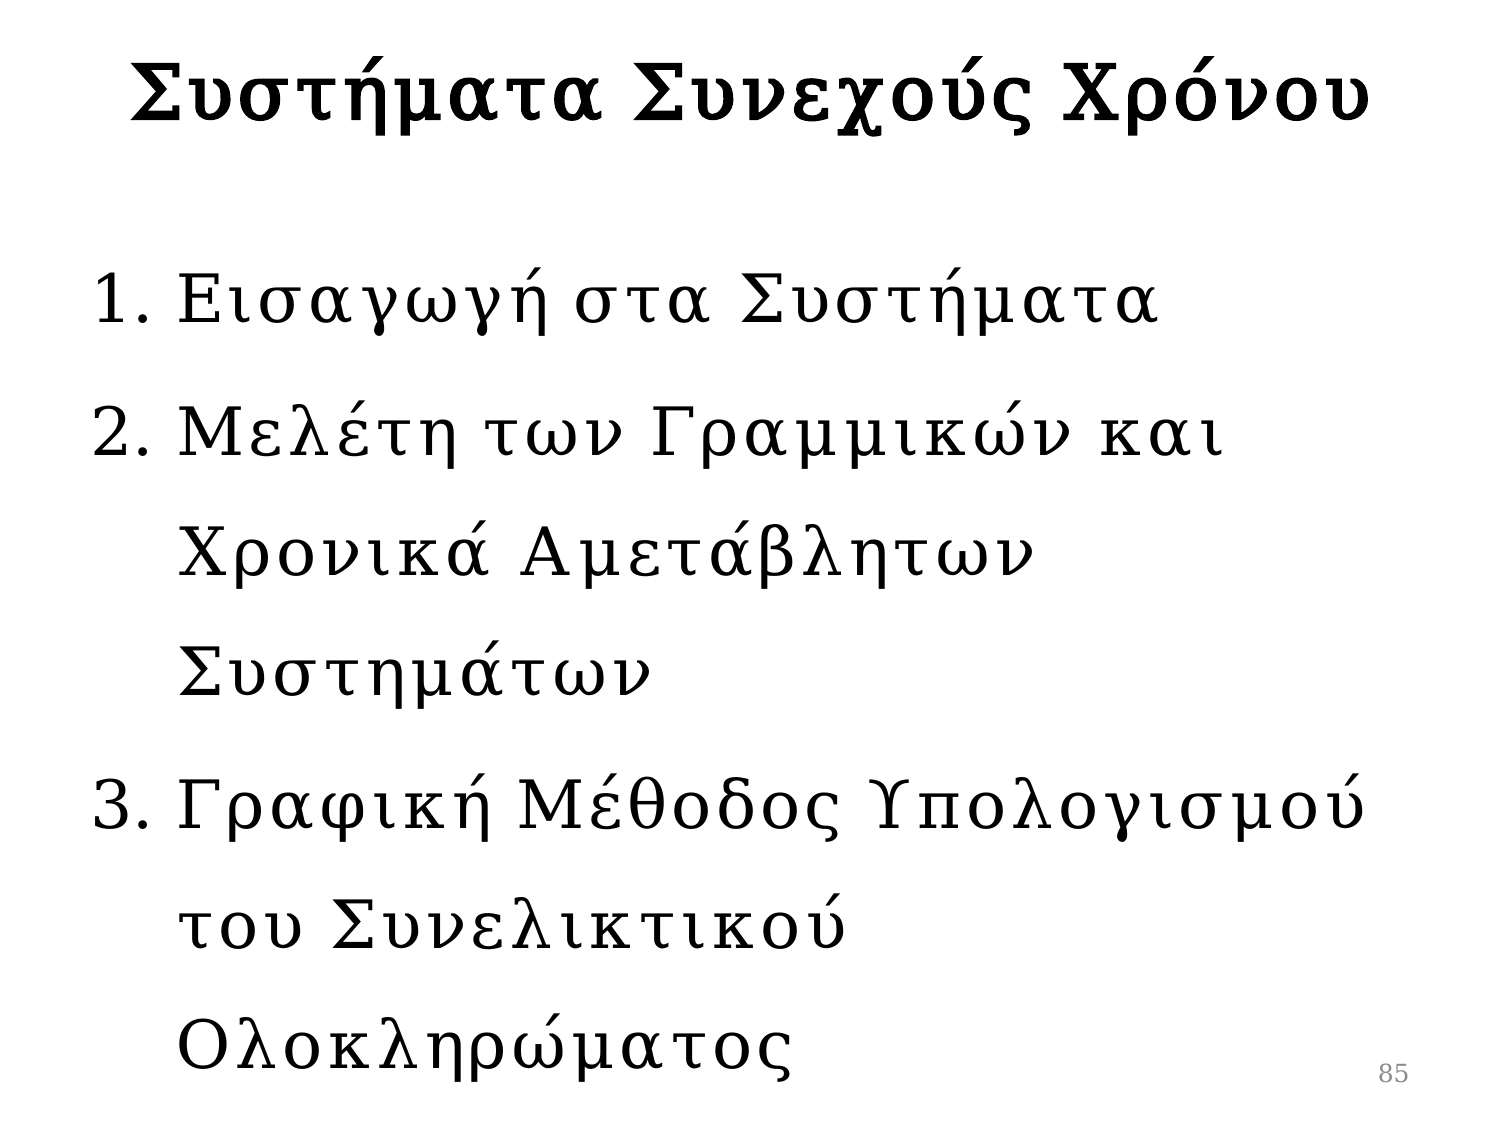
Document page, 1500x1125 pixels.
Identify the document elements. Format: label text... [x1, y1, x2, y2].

title Συστήματα Συνεχούς Χρόνου [75, 19, 1425, 159]
slide_number 85 [1222, 1042, 1425, 1103]
list Εισαγωγή στα Συστήματα Μελέτη των Γραμμικών και Χρονικά Αμετάβλητων Συστημάτων Γραφική Μέθοδος Υπολογισμού του Συνελικτικού Ολοκληρώματος [75, 208, 1425, 1071]
